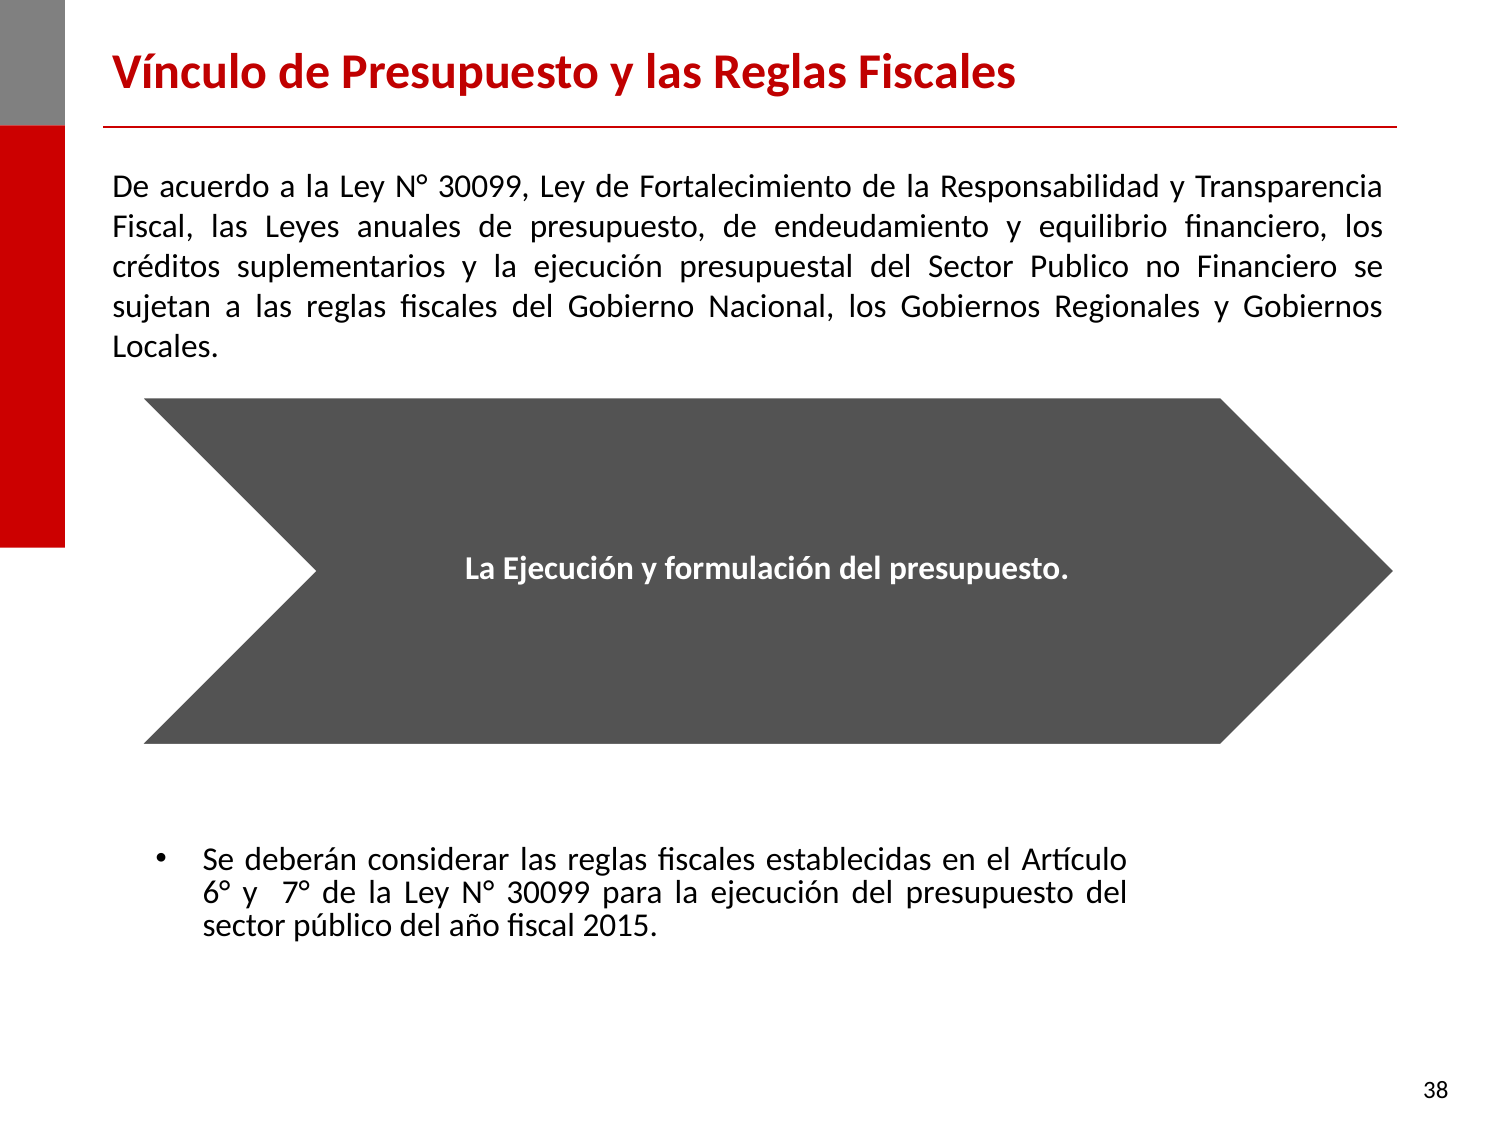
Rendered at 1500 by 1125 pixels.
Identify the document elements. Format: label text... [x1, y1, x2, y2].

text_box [140, 397, 1395, 745]
text_box Vínculo de Presupuesto y las Reglas Fiscales [97, 30, 1446, 106]
text_box De acuerdo a la Ley N° 30099, Ley de Fortalecimiento de la Responsabilidad y Transparencia Fiscal, las Leyes anuales de presupuesto, de endeudamiento y equilibrio financiero, los créditos suplementarios y la ejecución presupuestal del Sector Publico no Financiero se sujetan a las reglas fiscales del Gobierno Nacional, los Gobiernos Regionales y Gobiernos Locales. [97, 157, 1400, 412]
